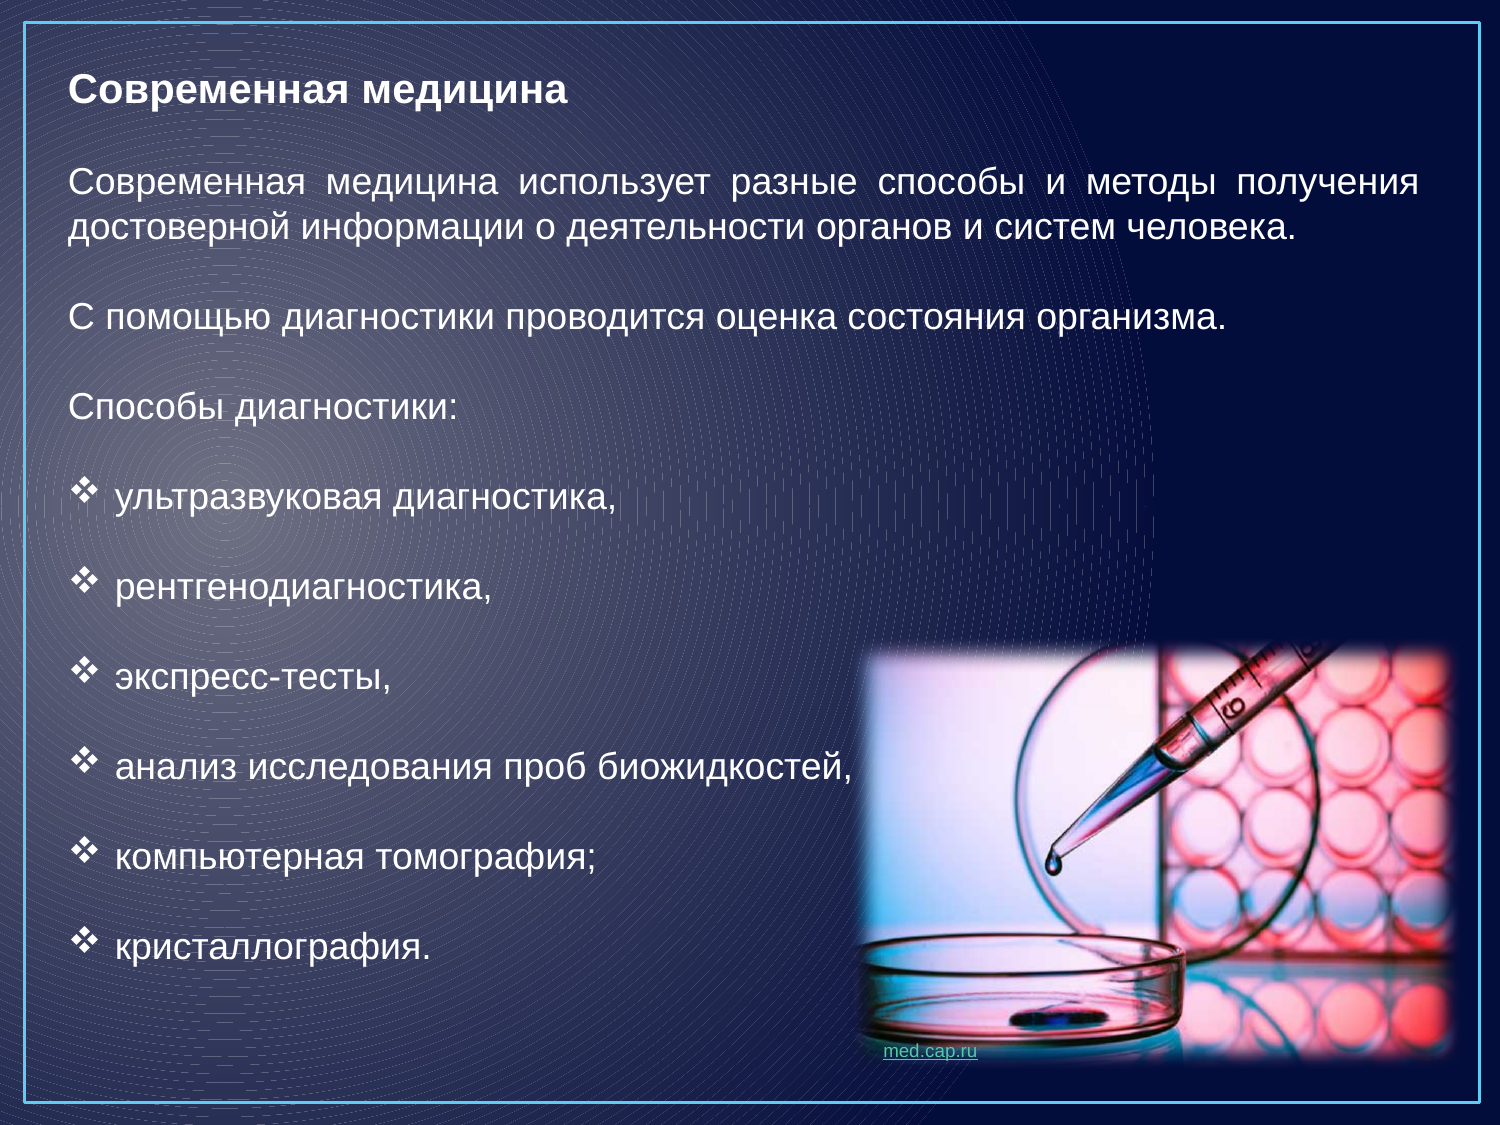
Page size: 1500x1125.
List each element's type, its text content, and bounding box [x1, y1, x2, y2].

picture [848, 636, 1464, 1070]
text_box Современная медицина Современная медицина использует разные способы и методы получения достоверной информации о деятельности органов и систем человека. С помощью диагностики проводится оценка состояния организма. Способы диагностики: ультразвуковая диагностика, рентгенодиагностика, экспресс-тесты, анализ исследования проб биожидкостей, компьютерная томография; кристаллография. [53, 54, 1436, 1065]
